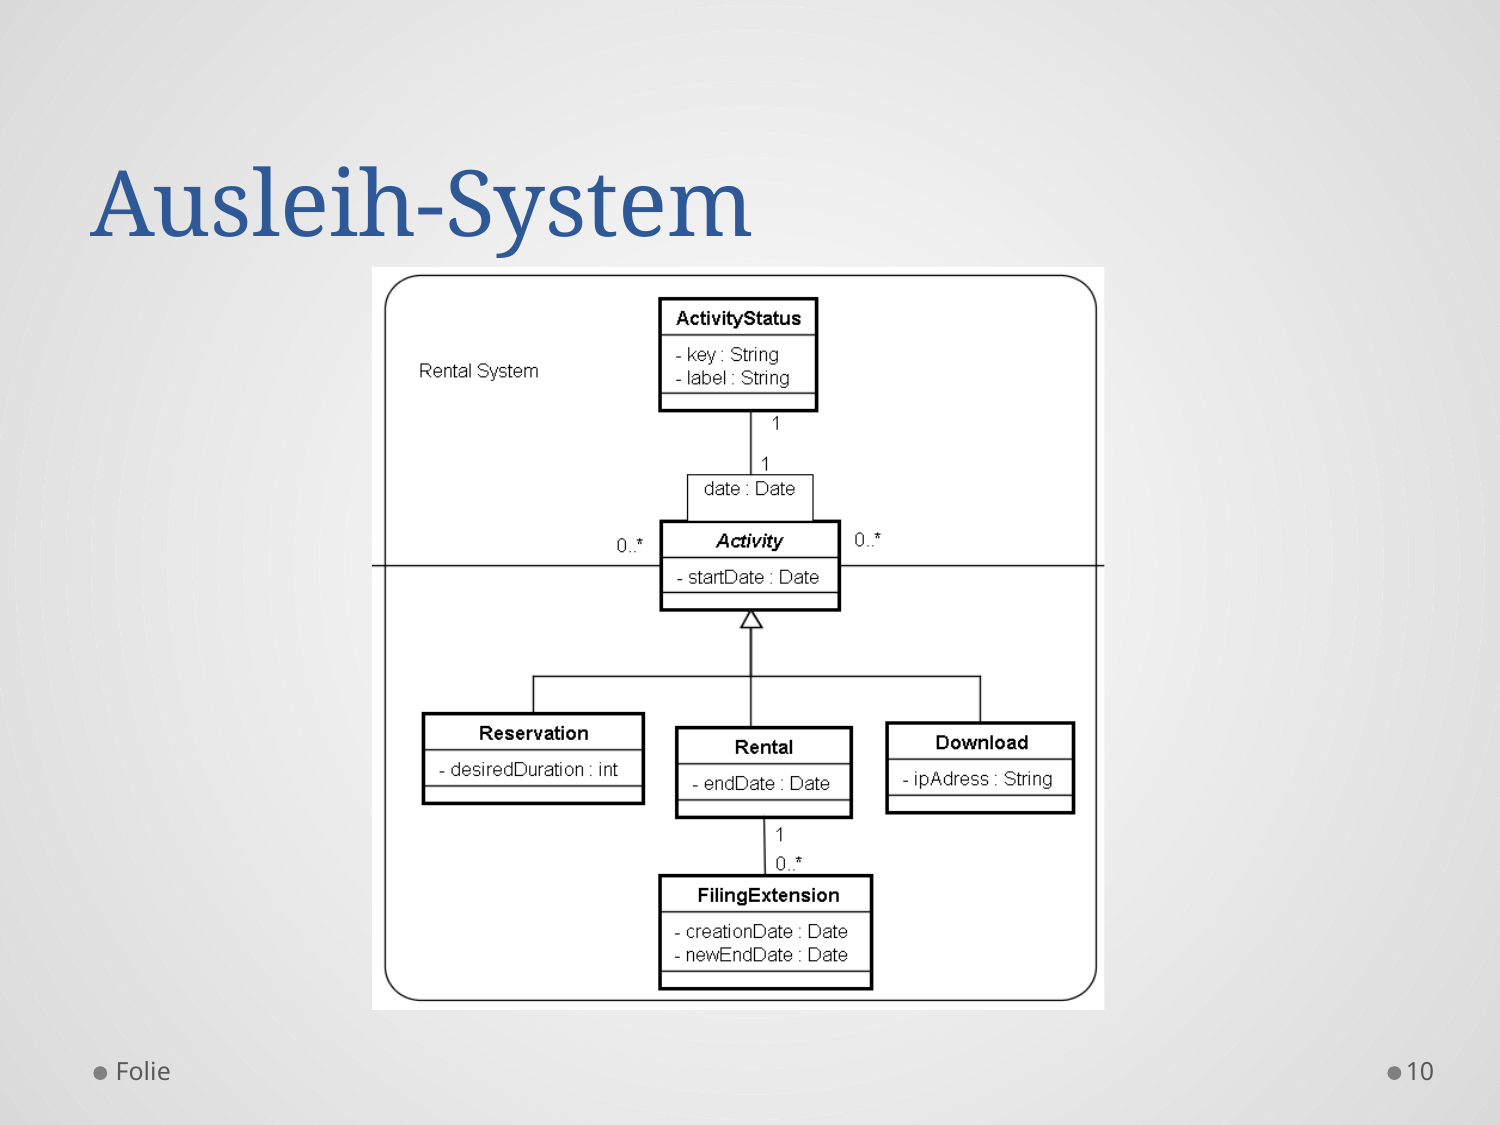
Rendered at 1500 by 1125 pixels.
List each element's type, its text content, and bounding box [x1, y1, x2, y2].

picture [371, 266, 1105, 1011]
slide_number 10 [1401, 1042, 1494, 1103]
footer Folie [108, 1042, 576, 1103]
title Ausleih-System [75, 0, 1425, 263]
